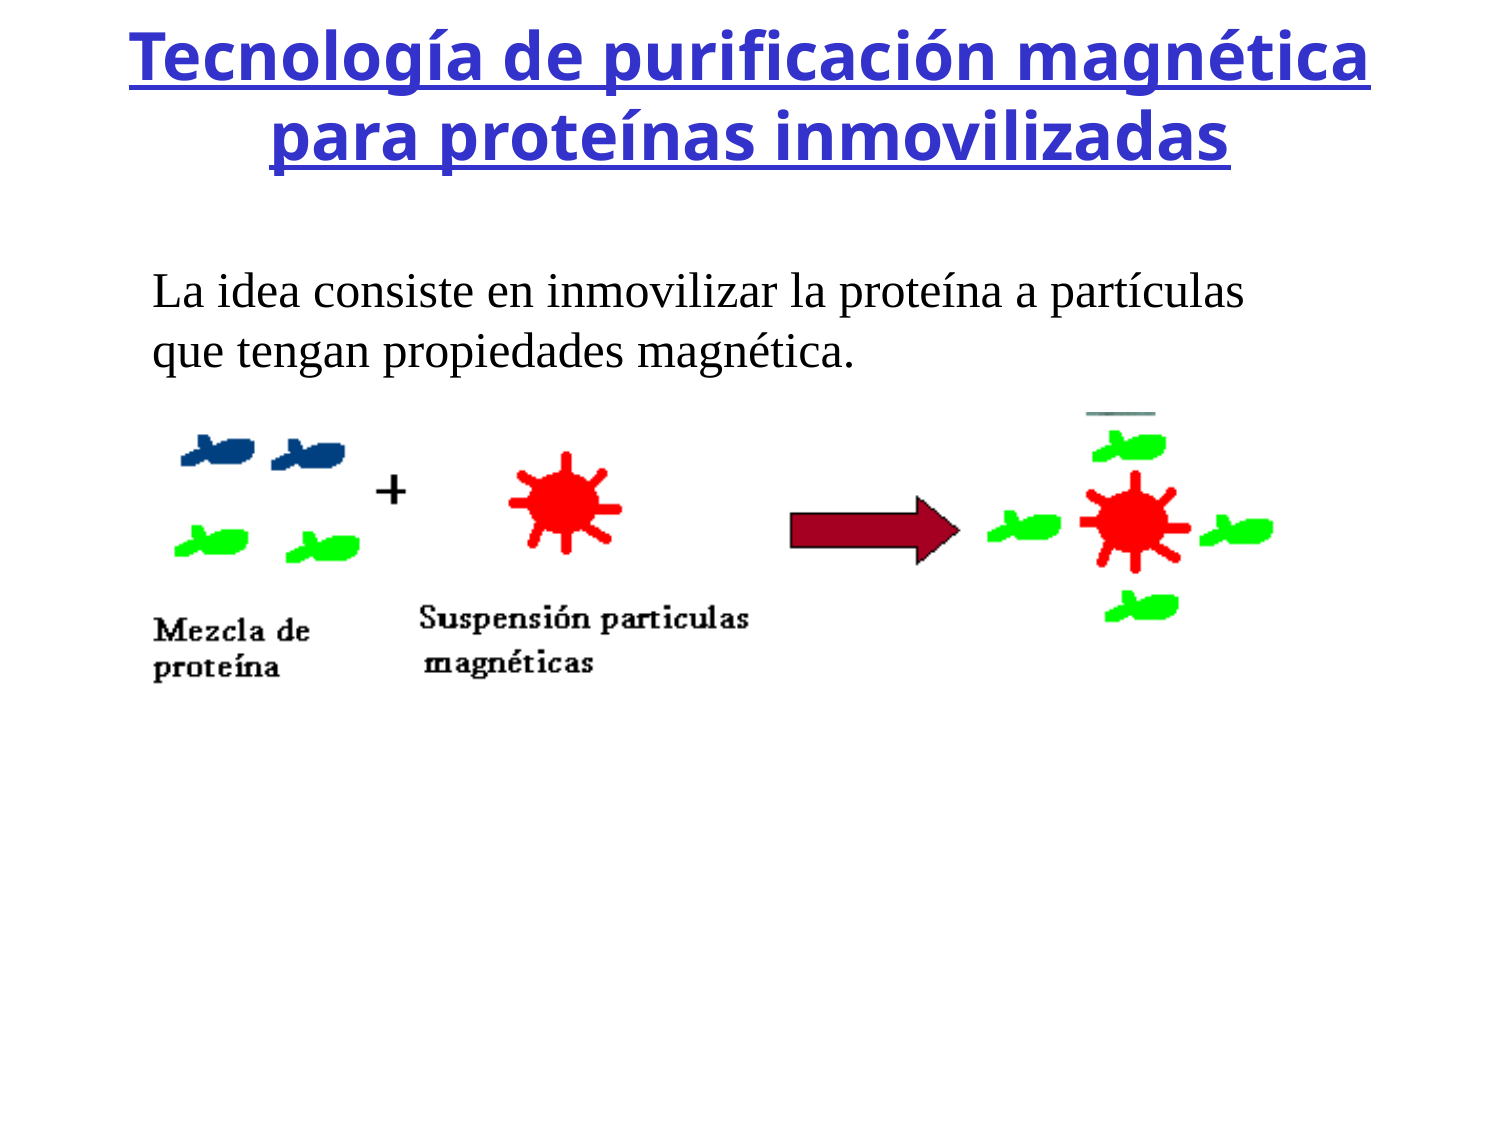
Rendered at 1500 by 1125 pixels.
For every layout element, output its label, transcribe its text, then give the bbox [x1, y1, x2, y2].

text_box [149, 412, 1324, 713]
text_box La idea consiste en inmovilizar la proteína a partículas que tengan propiedades magnética. [137, 249, 1325, 385]
text_box Tecnología de purificación magnética para proteínas inmovilizadas [112, 0, 1388, 188]
